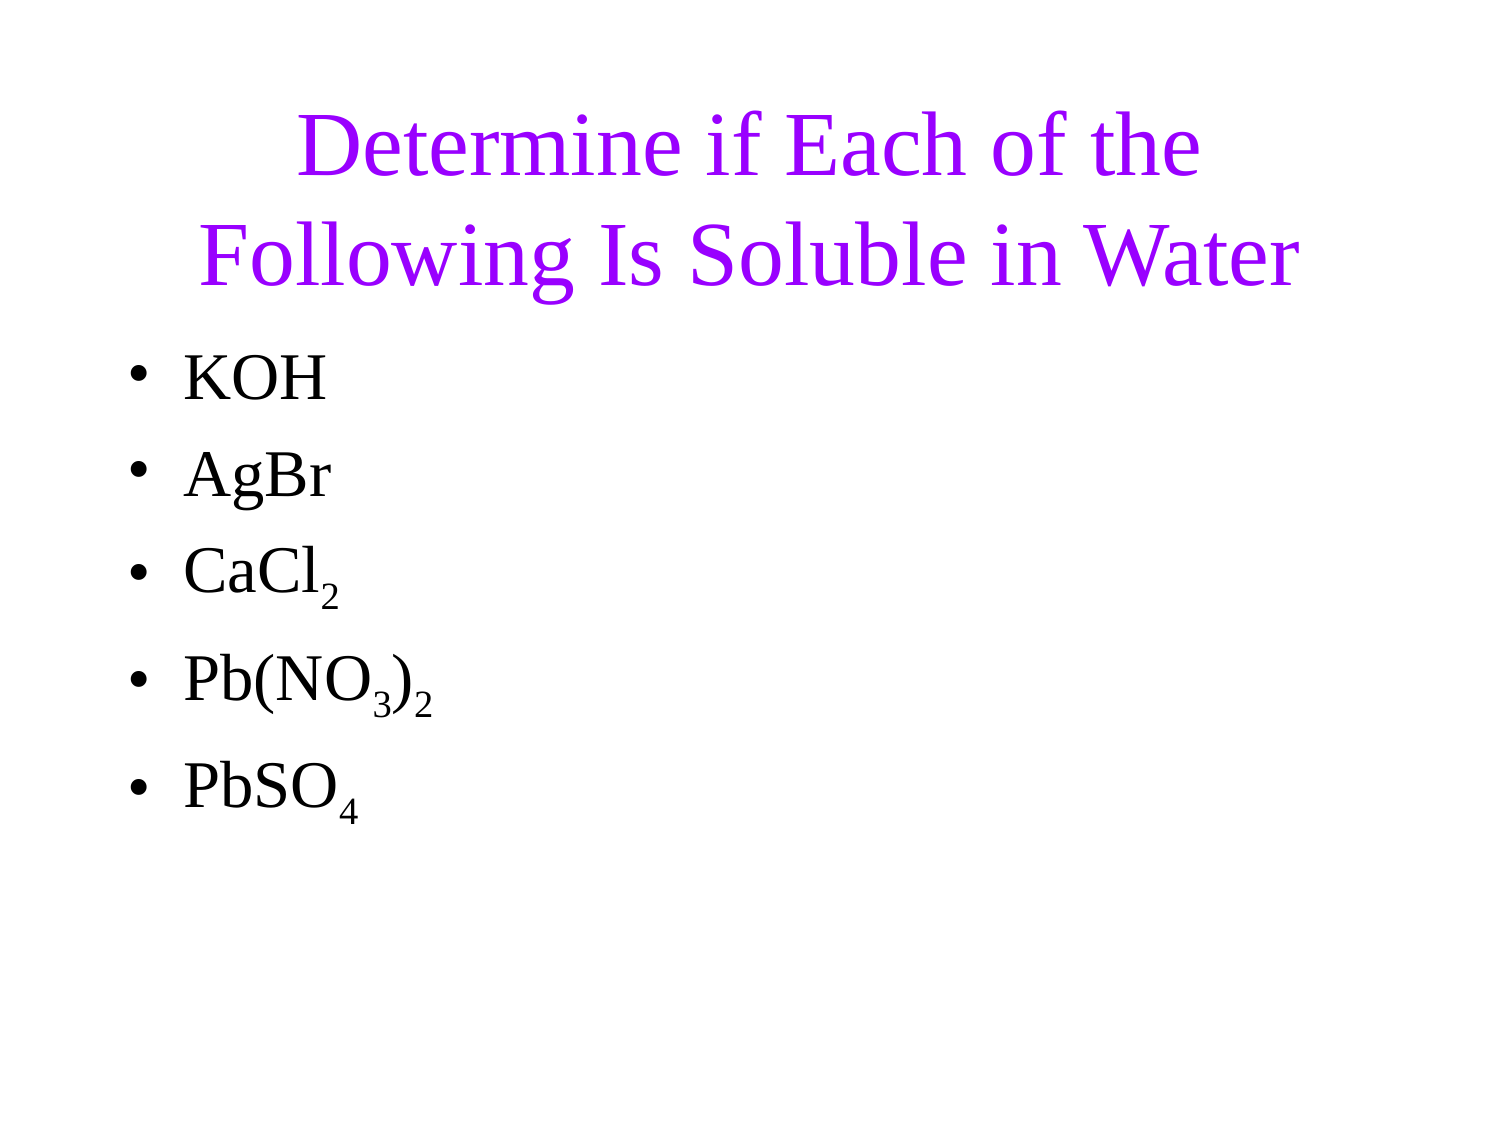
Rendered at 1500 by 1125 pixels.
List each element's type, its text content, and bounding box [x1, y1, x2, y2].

text_box Determine if Each of the Following Is Soluble in Water [112, 99, 1388, 288]
text_box KOH AgBr CaCl2 Pb(NO3)2 PbSO4 [112, 324, 1388, 1000]
